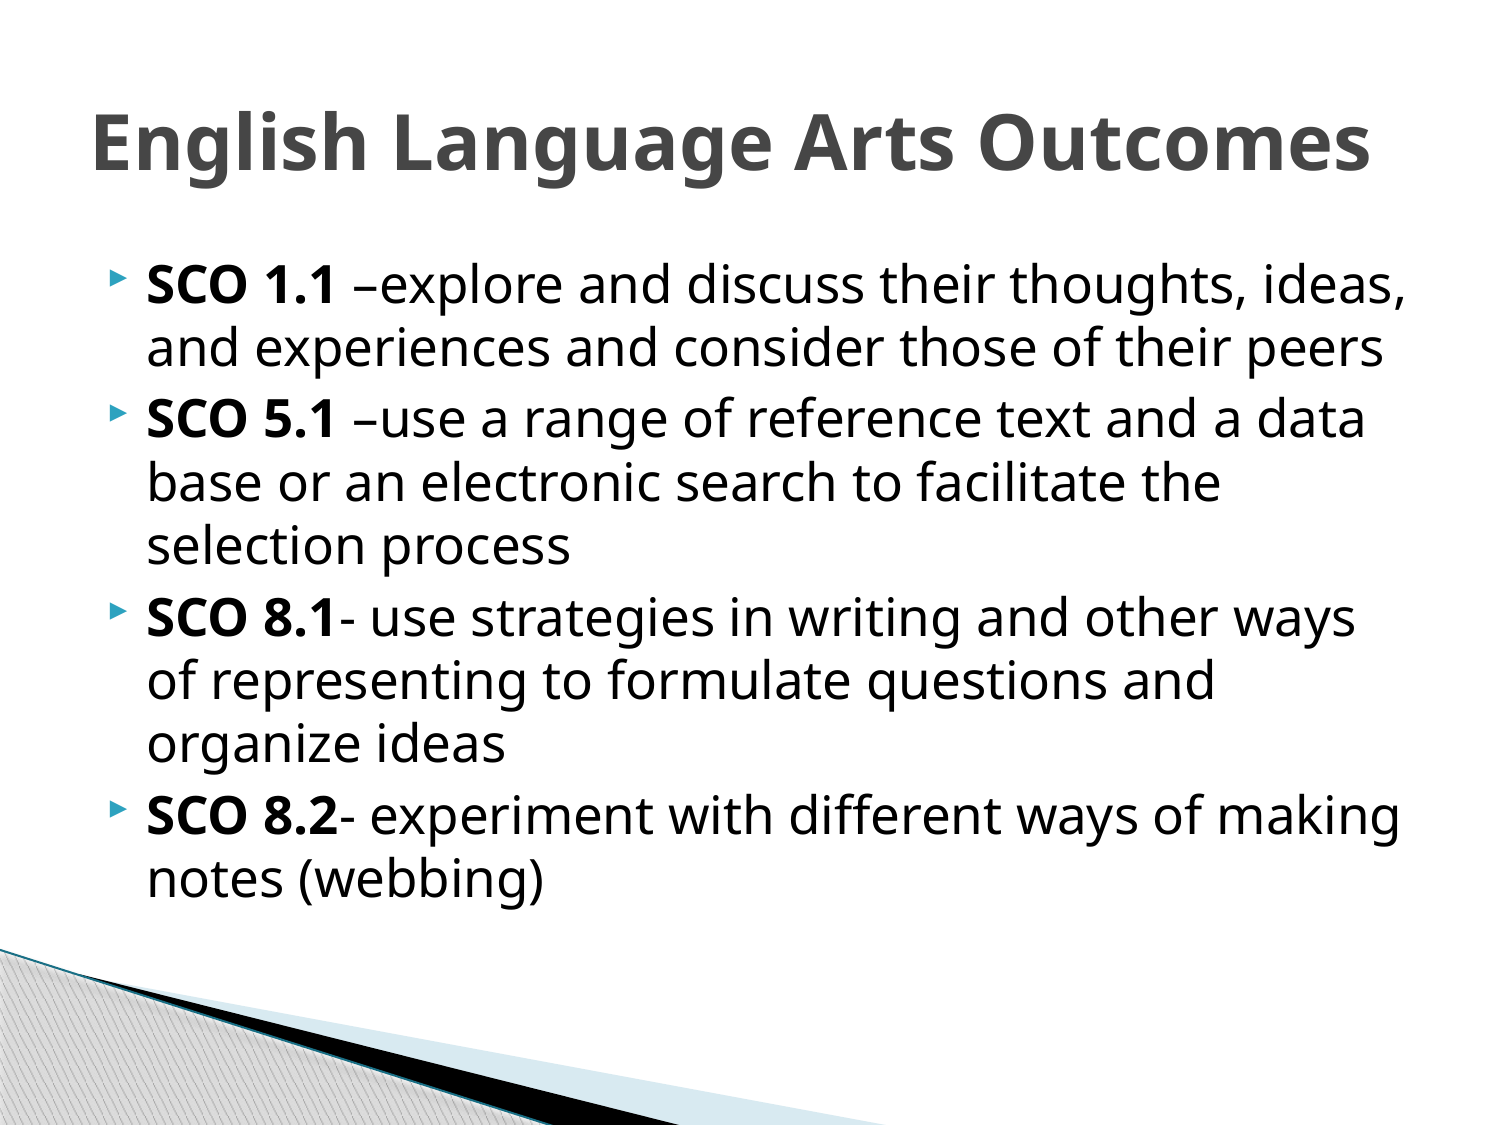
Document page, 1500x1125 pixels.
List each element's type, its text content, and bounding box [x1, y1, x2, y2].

list SCO 1.1 –explore and discuss their thoughts, ideas, and experiences and consider those of their peers SCO 5.1 –use a range of reference text and a data base or an electronic search to facilitate the selection process SCO 8.1- use strategies in writing and other ways of representing to formulate questions and organize ideas SCO 8.2- experiment with different ways of making notes (webbing) [74, 242, 1426, 986]
title English Language Arts Outcomes [75, 45, 1425, 233]
